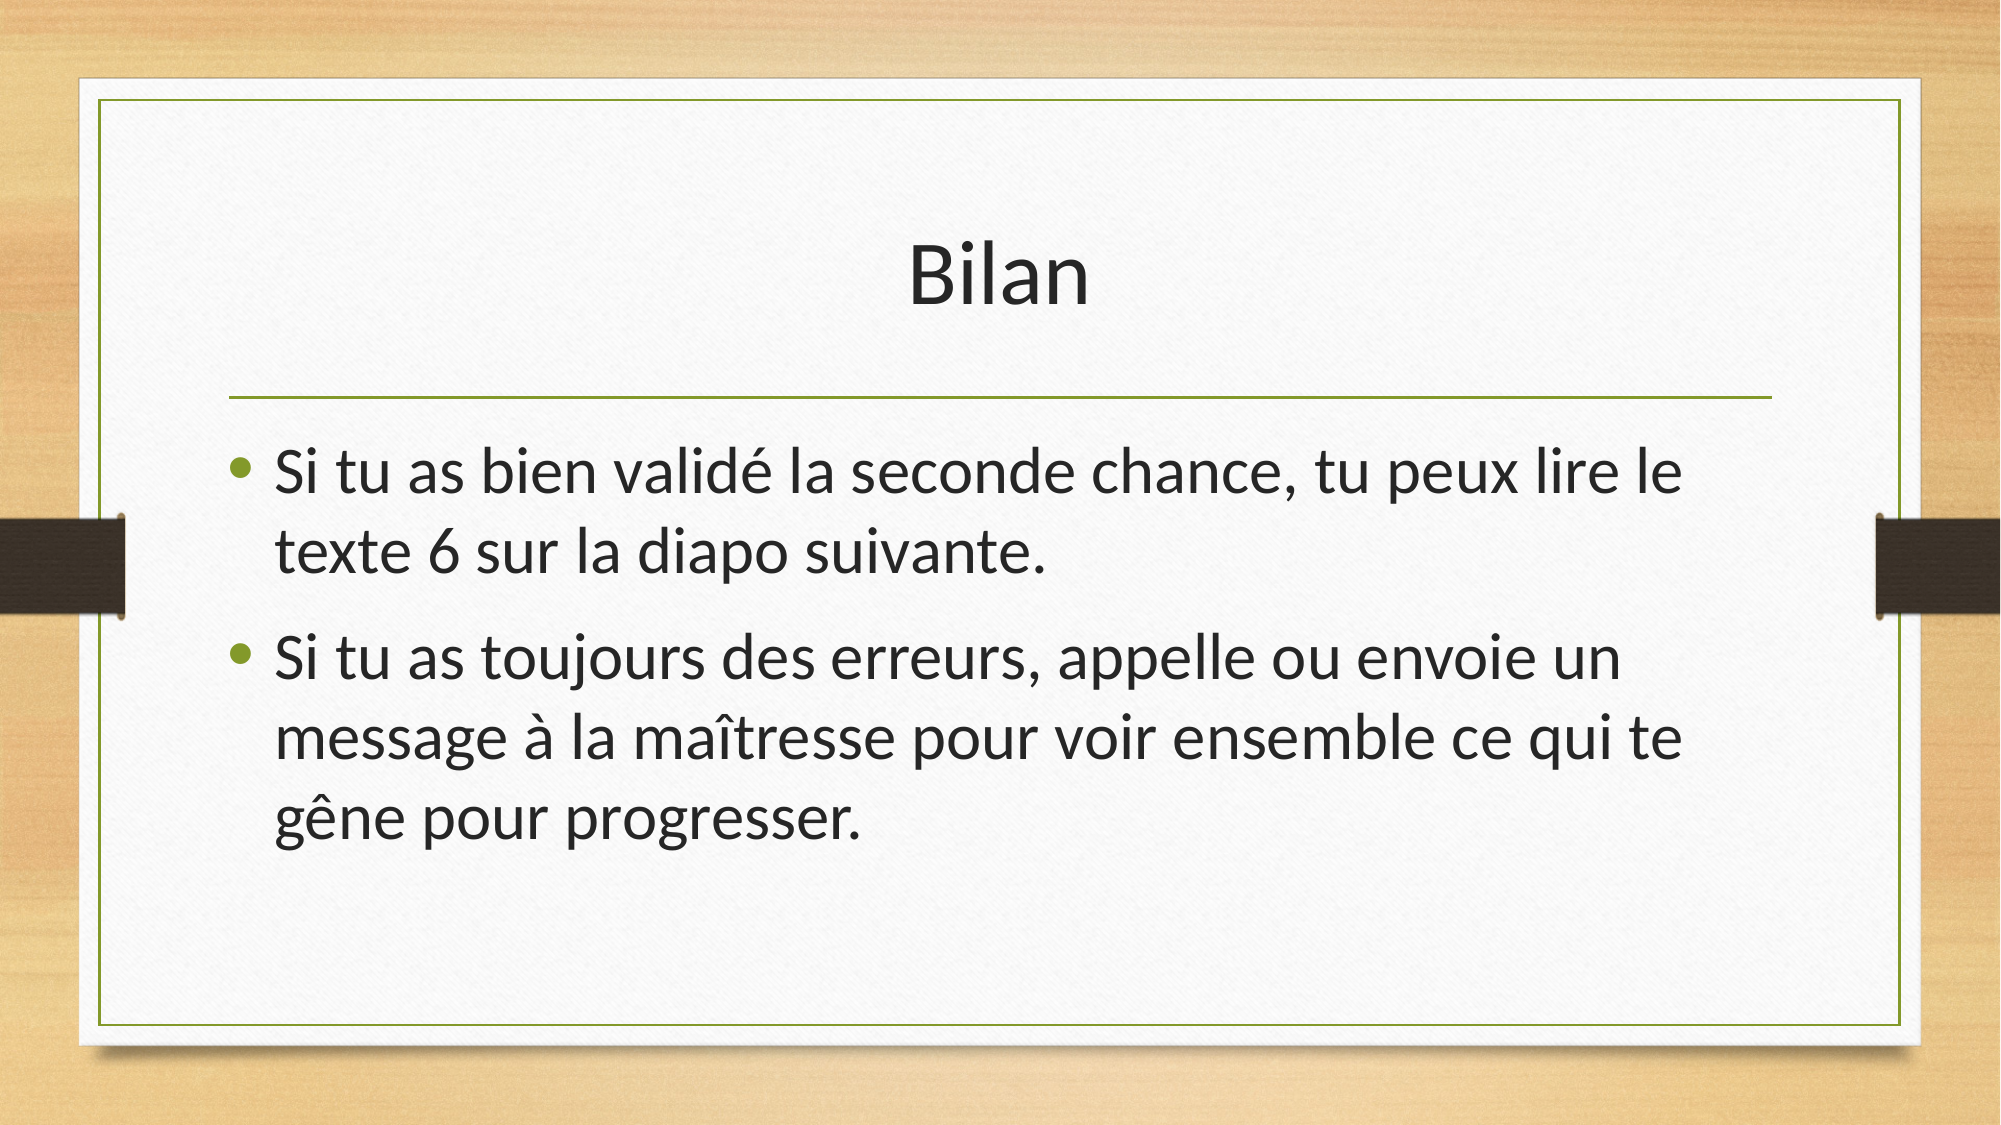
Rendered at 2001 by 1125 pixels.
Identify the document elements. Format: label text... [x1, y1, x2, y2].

list Si tu as bien validé la seconde chance, tu peux lire le texte 6 sur la diapo suivante. Si tu as toujours des erreurs, appelle ou envoie un message à la maîtresse pour voir ensemble ce qui te gêne pour progresser. [212, 419, 1788, 964]
title Bilan [212, 161, 1788, 375]
picture [0, 0, 2001, 1125]
